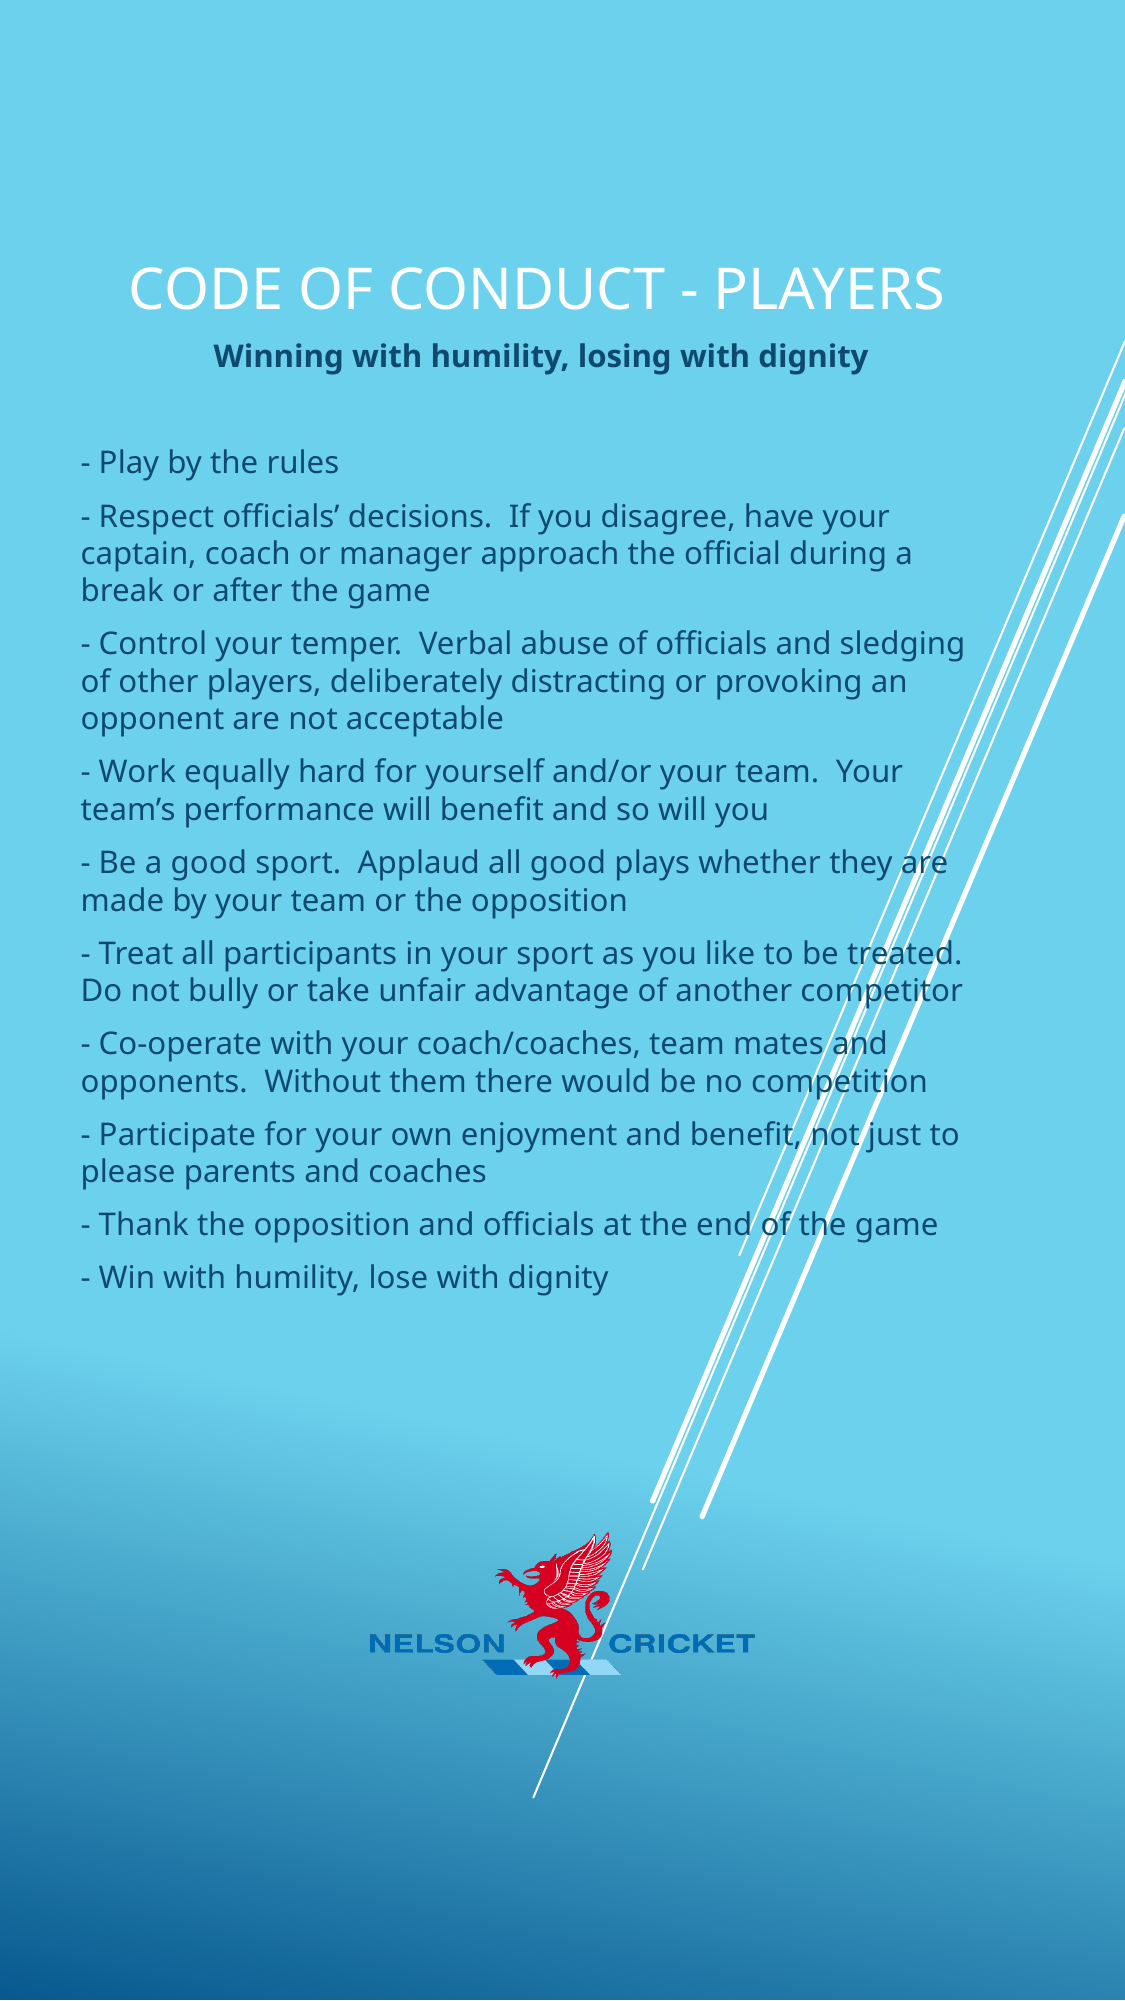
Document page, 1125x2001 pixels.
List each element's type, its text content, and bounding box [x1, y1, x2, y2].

title Code of Conduct - Players [65, 196, 1009, 329]
subtitle Winning with humility, losing with dignity - Play by the rules - Respect officials’ decisions. If you disagree, have your captain, coach or manager approach the official during a break or after the game - Control your temper. Verbal abuse of officials and sledging of other players, deliberately distracting or provoking an opponent are not acceptable - Work equally hard for yourself and/or your team. Your team’s performance will benefit and so will you - Be a good sport. Applaud all good plays whether they are made by your team or the opposition - Treat all participants in your sport as you like to be treated. Do not bully or take unfair advantage of another competitor - Co-operate with your coach/coaches, team mates and opponents. Without them there would be no competition - Participate for your own enjoyment and benefit, not just to please parents and coaches - Thank the opposition and officials at the end of the game - Win with humility, lose with dignity [65, 329, 1009, 1679]
picture [369, 1531, 755, 1680]
